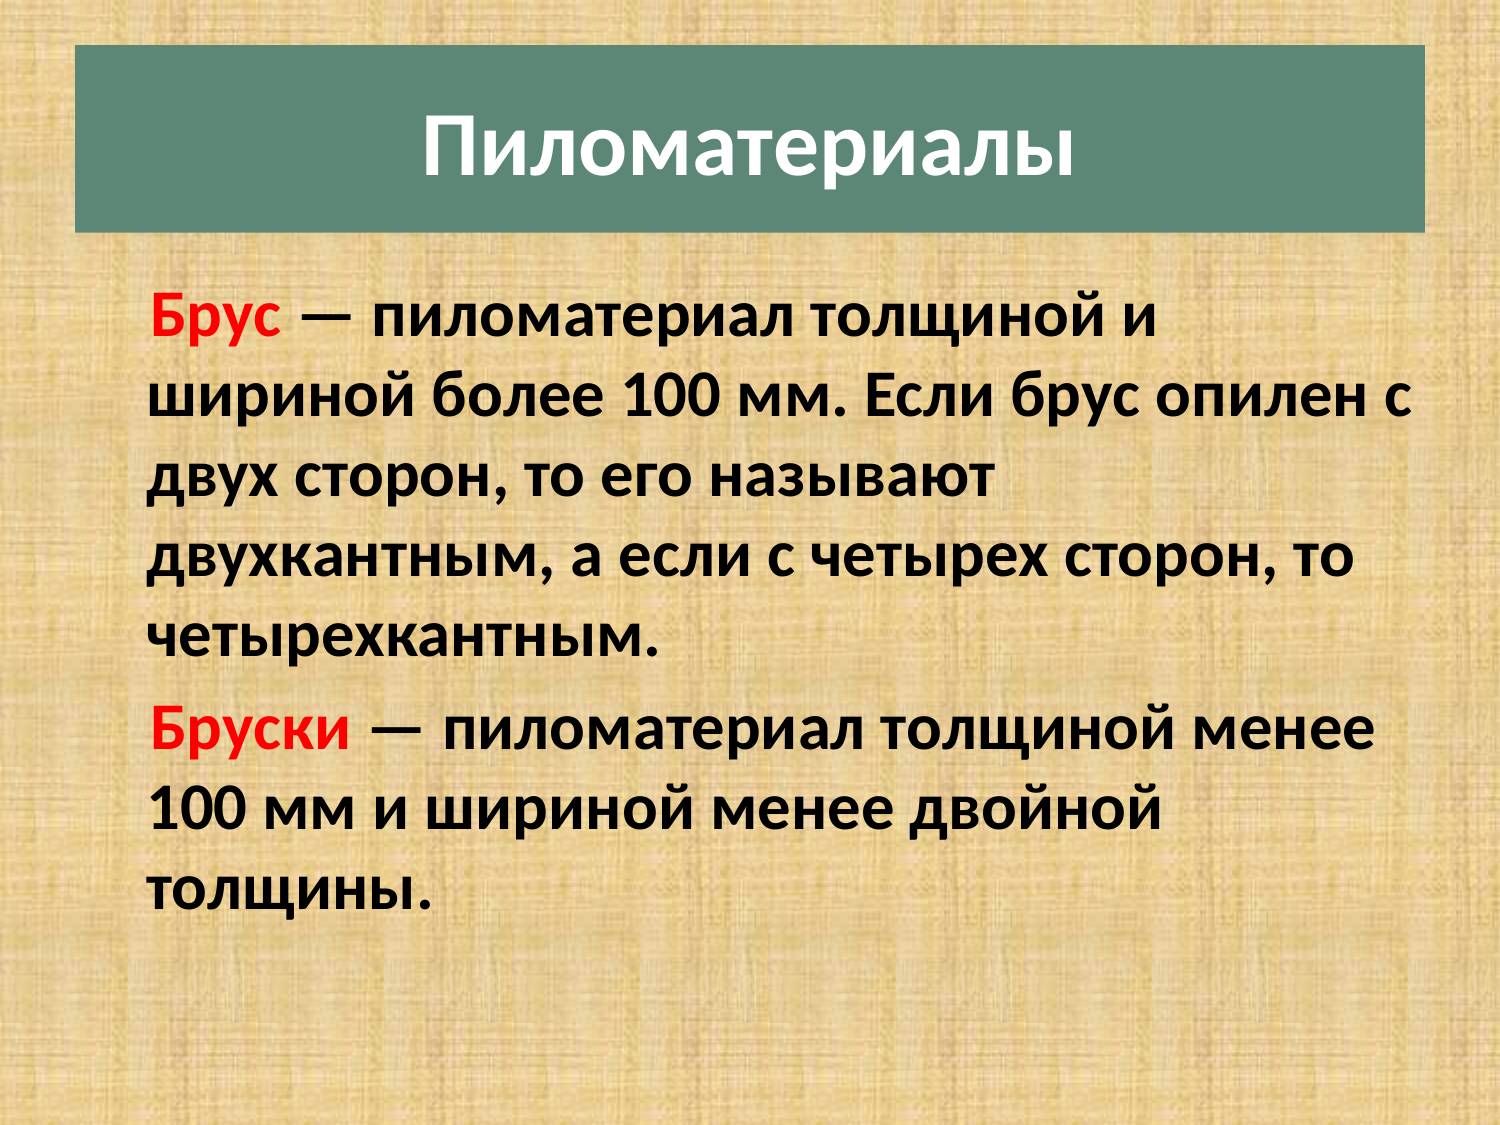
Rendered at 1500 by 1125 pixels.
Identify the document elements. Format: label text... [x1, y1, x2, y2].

list Брус — пиломатериал толщиной и шириной более 100 мм. Если брус опилен с двух сторон, то его называют двухкантным, а если с четырех сторон, то четырехкантным. Бруски — пиломатериал толщиной менее 100 мм и шириной менее двойной толщины. [75, 262, 1430, 1005]
title Пиломатериалы [75, 45, 1425, 233]
picture [0, 0, 1500, 1125]
